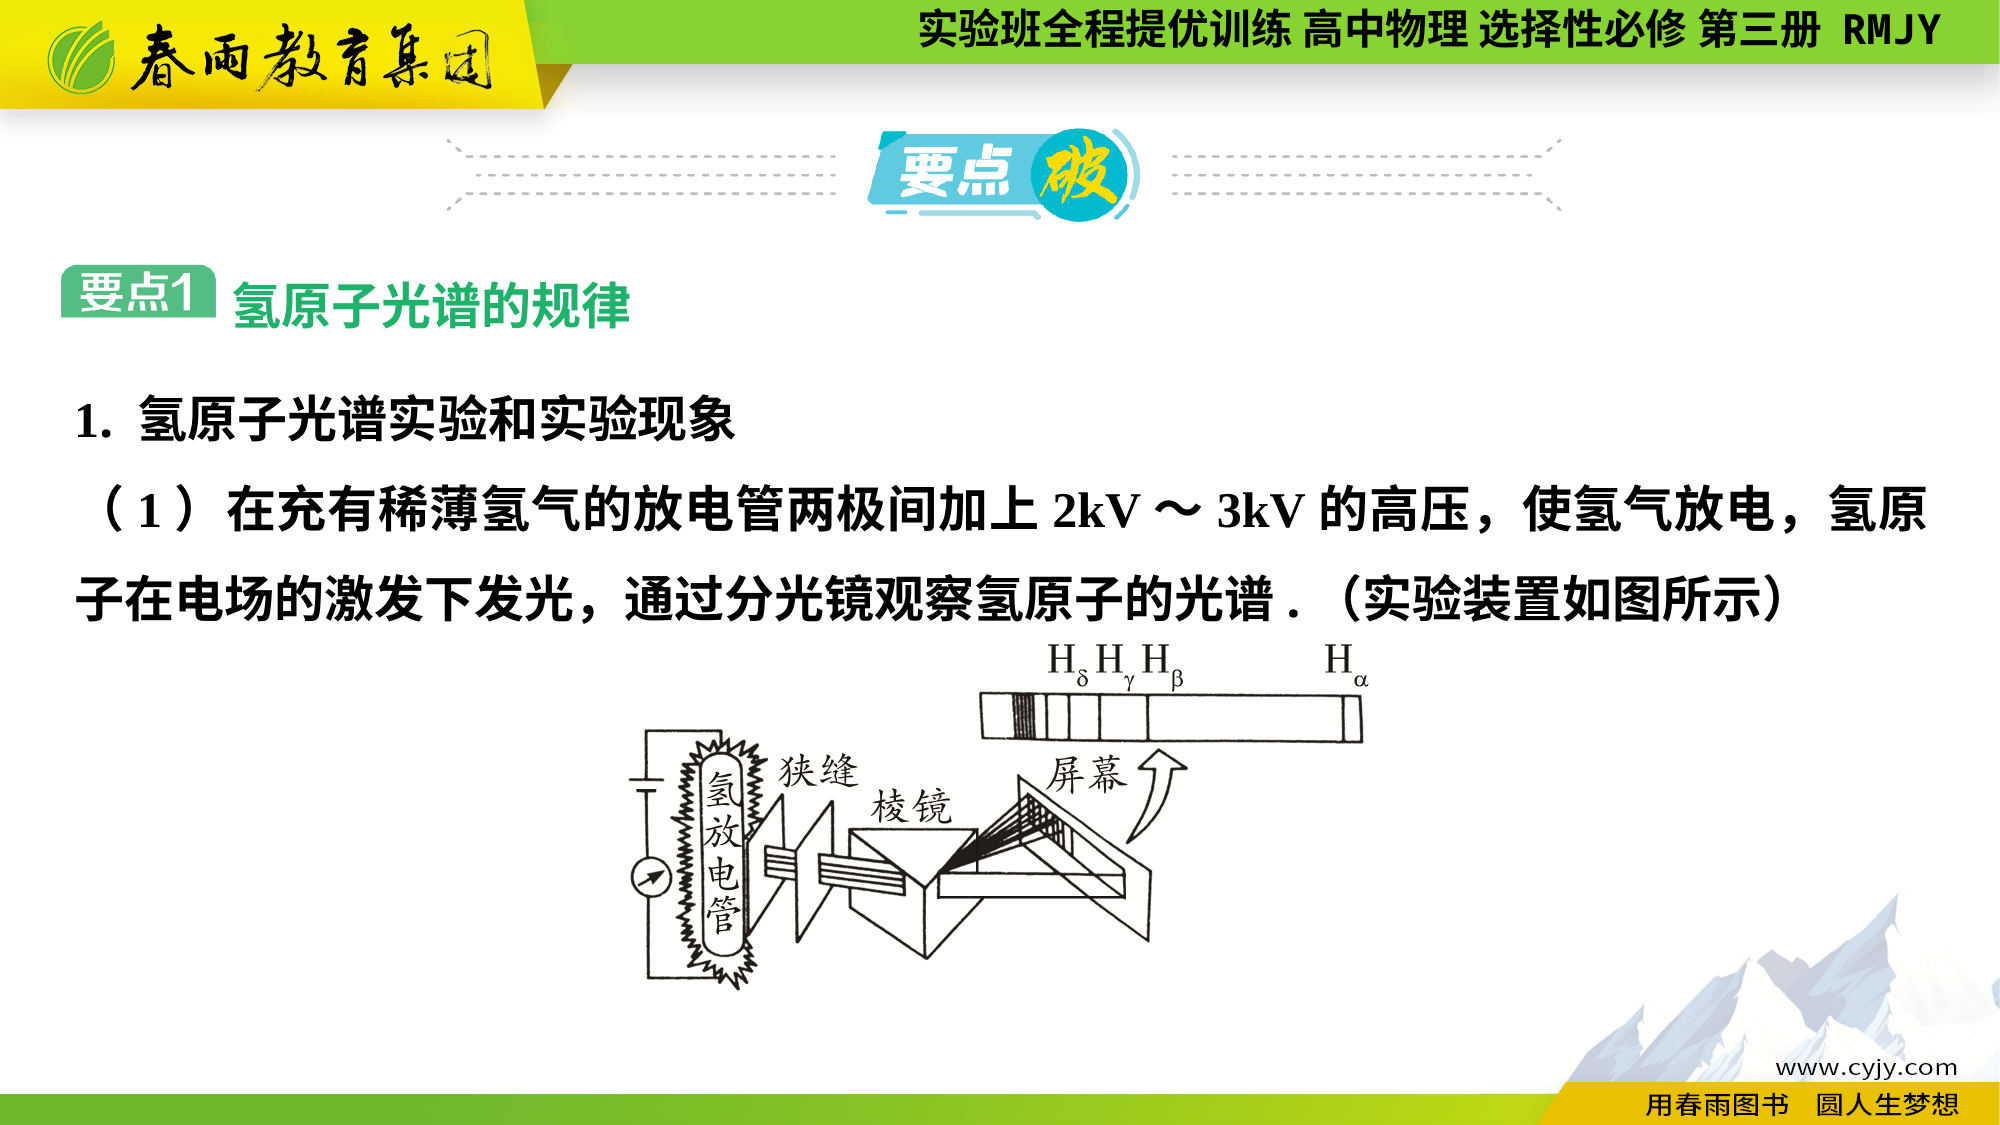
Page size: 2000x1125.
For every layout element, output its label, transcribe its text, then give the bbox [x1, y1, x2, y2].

picture [0, 0, 2000, 1125]
text_box 氢原子光谱的规律 [216, 237, 1944, 343]
list 1. 氢原子光谱实验和实验现象 （1）在充有稀薄氢气的放电管两极间加上2kV～3kV的高压，使氢气放电，氢原子在电场的激发下发光，通过分光镜观察氢原子的光谱.（实验装置如图所示） [59, 350, 1944, 627]
